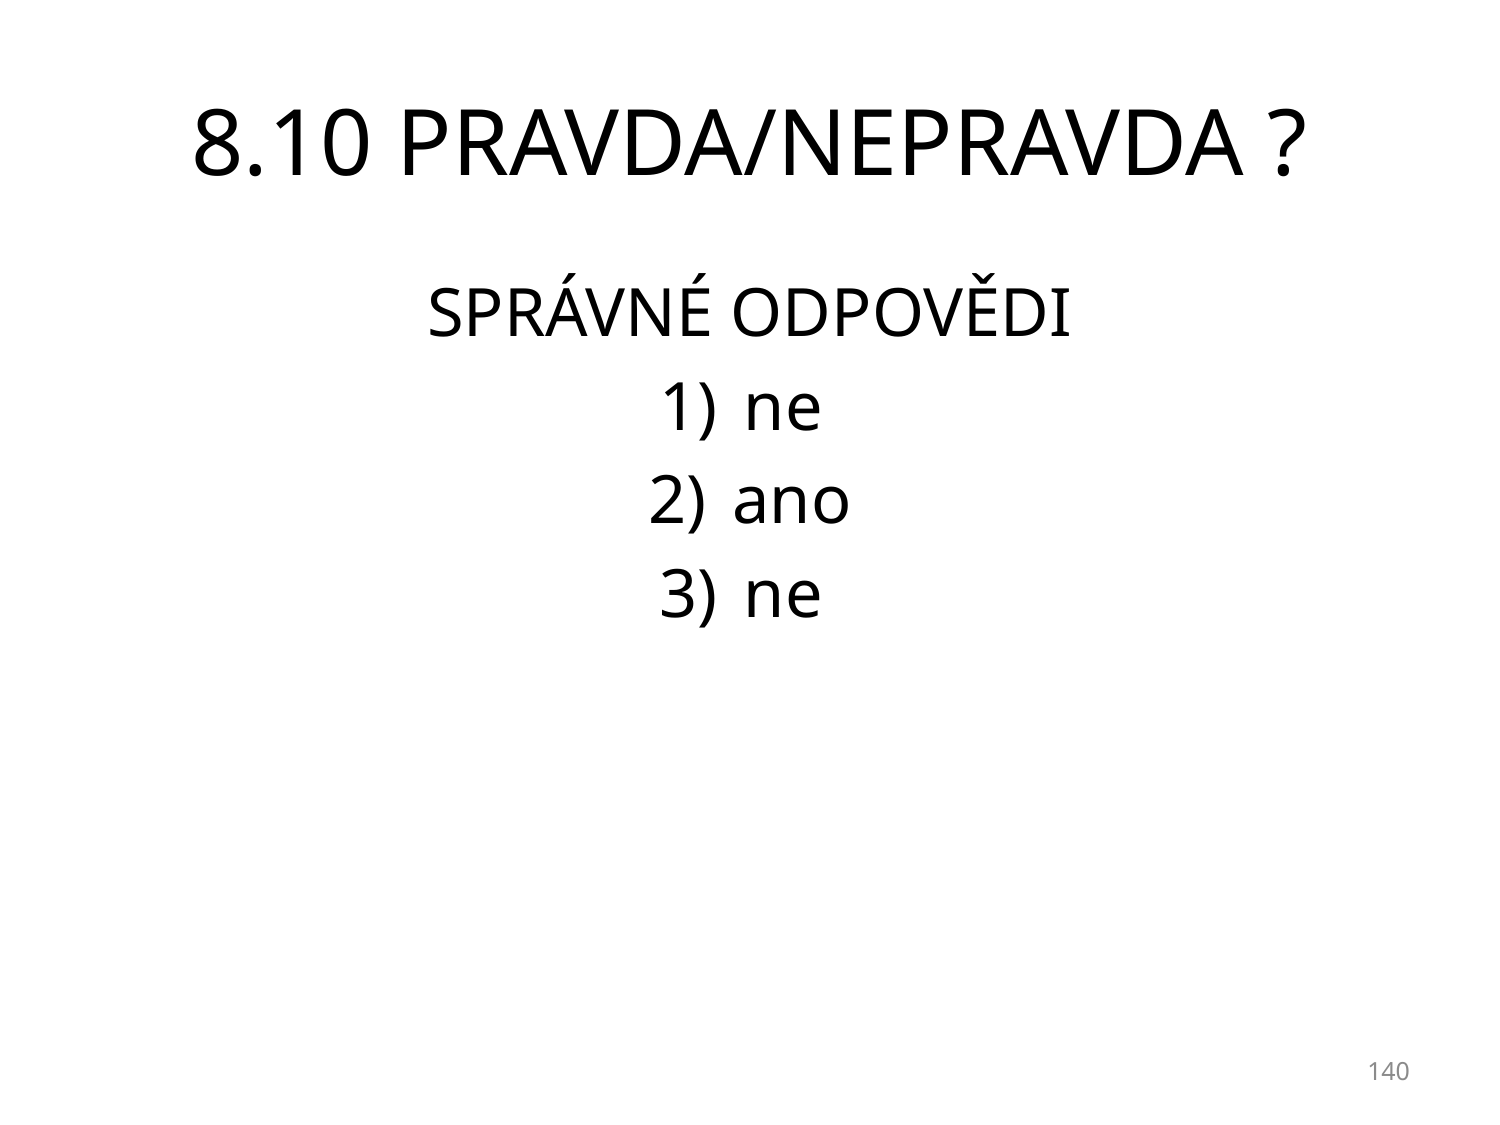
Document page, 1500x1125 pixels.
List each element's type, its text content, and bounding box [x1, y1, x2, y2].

title 8.10 PRAVDA/NEPRAVDA ? [75, 45, 1425, 233]
slide_number 140 [1074, 1042, 1425, 1103]
list SPRÁVNÉ ODPOVĚDI ne ano ne [75, 262, 1425, 1005]
